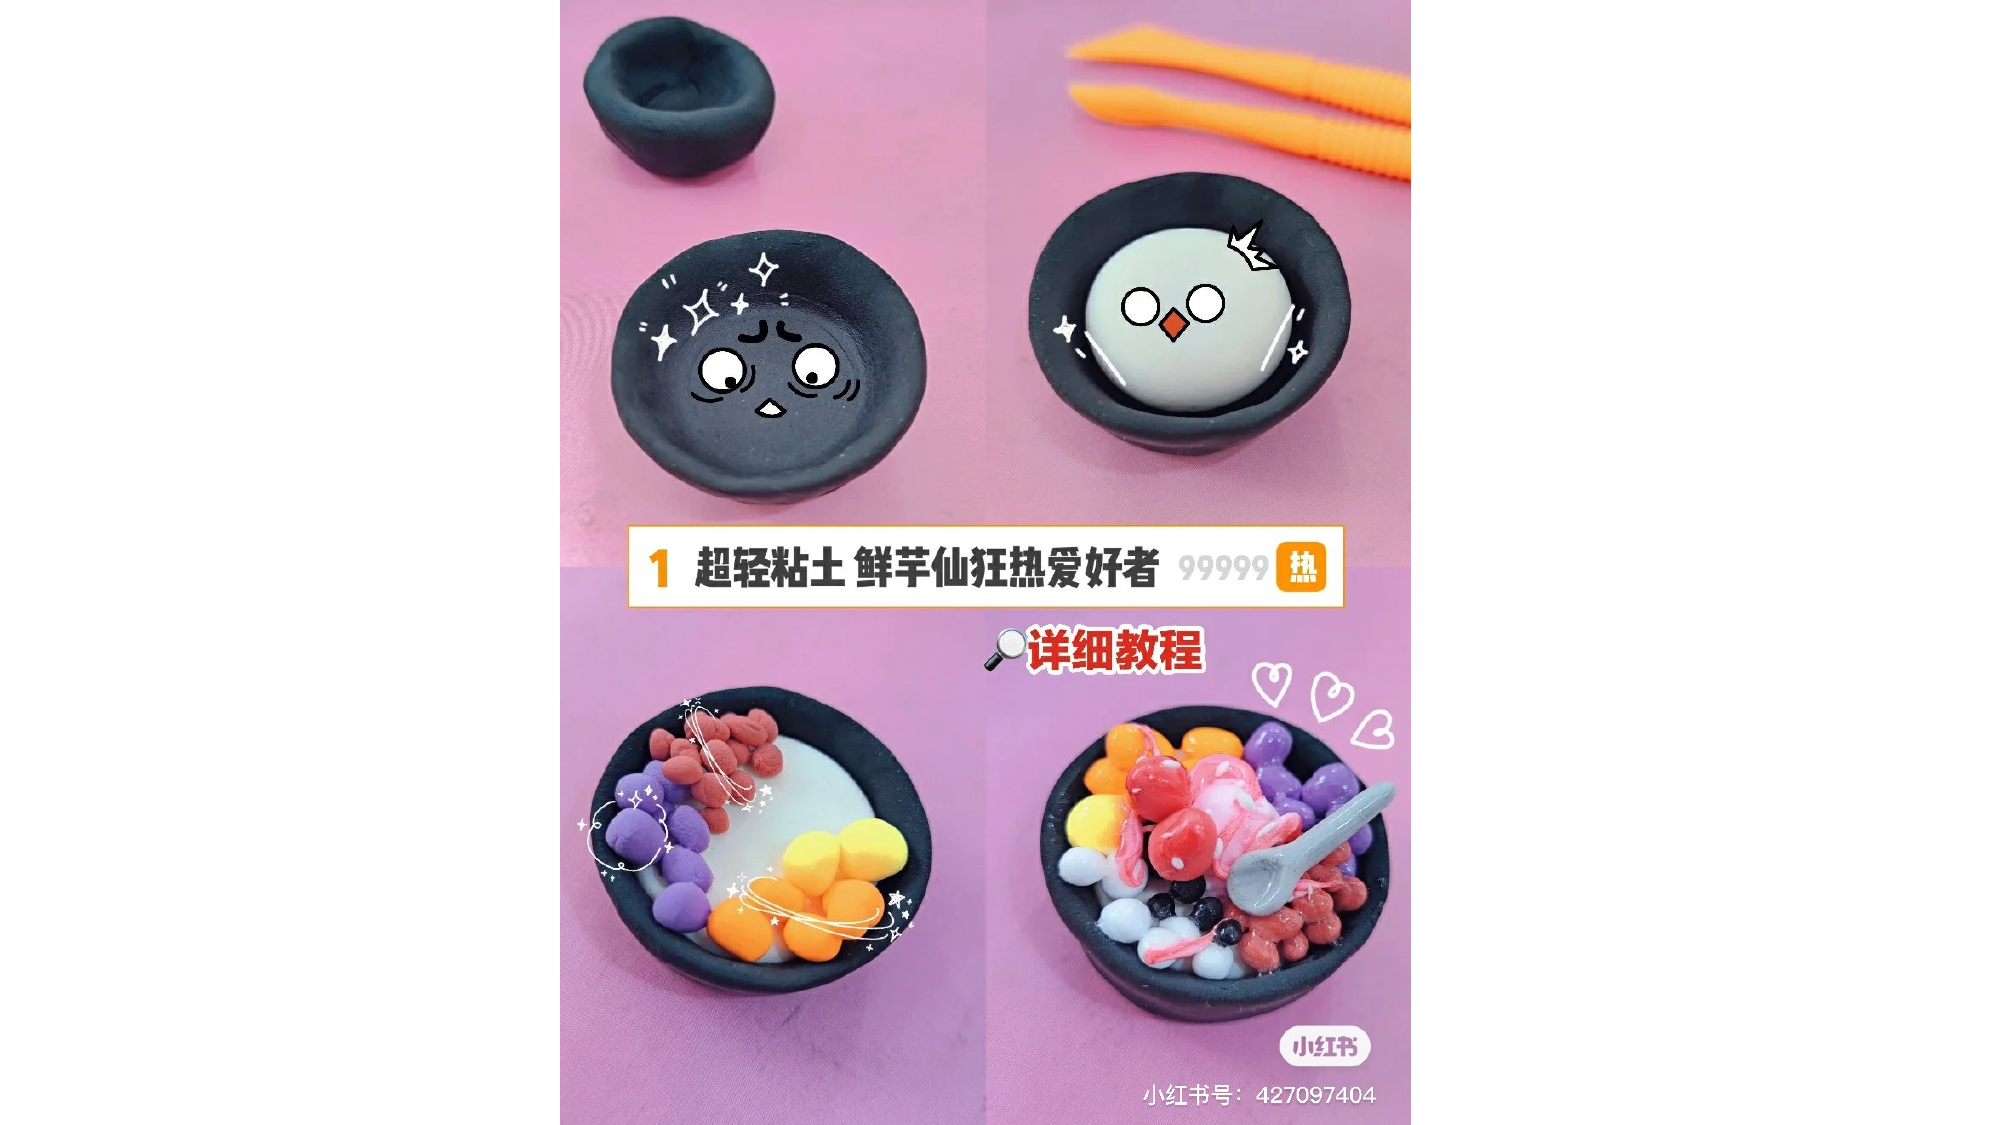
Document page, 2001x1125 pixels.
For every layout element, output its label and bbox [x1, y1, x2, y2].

picture [560, 0, 1411, 1125]
